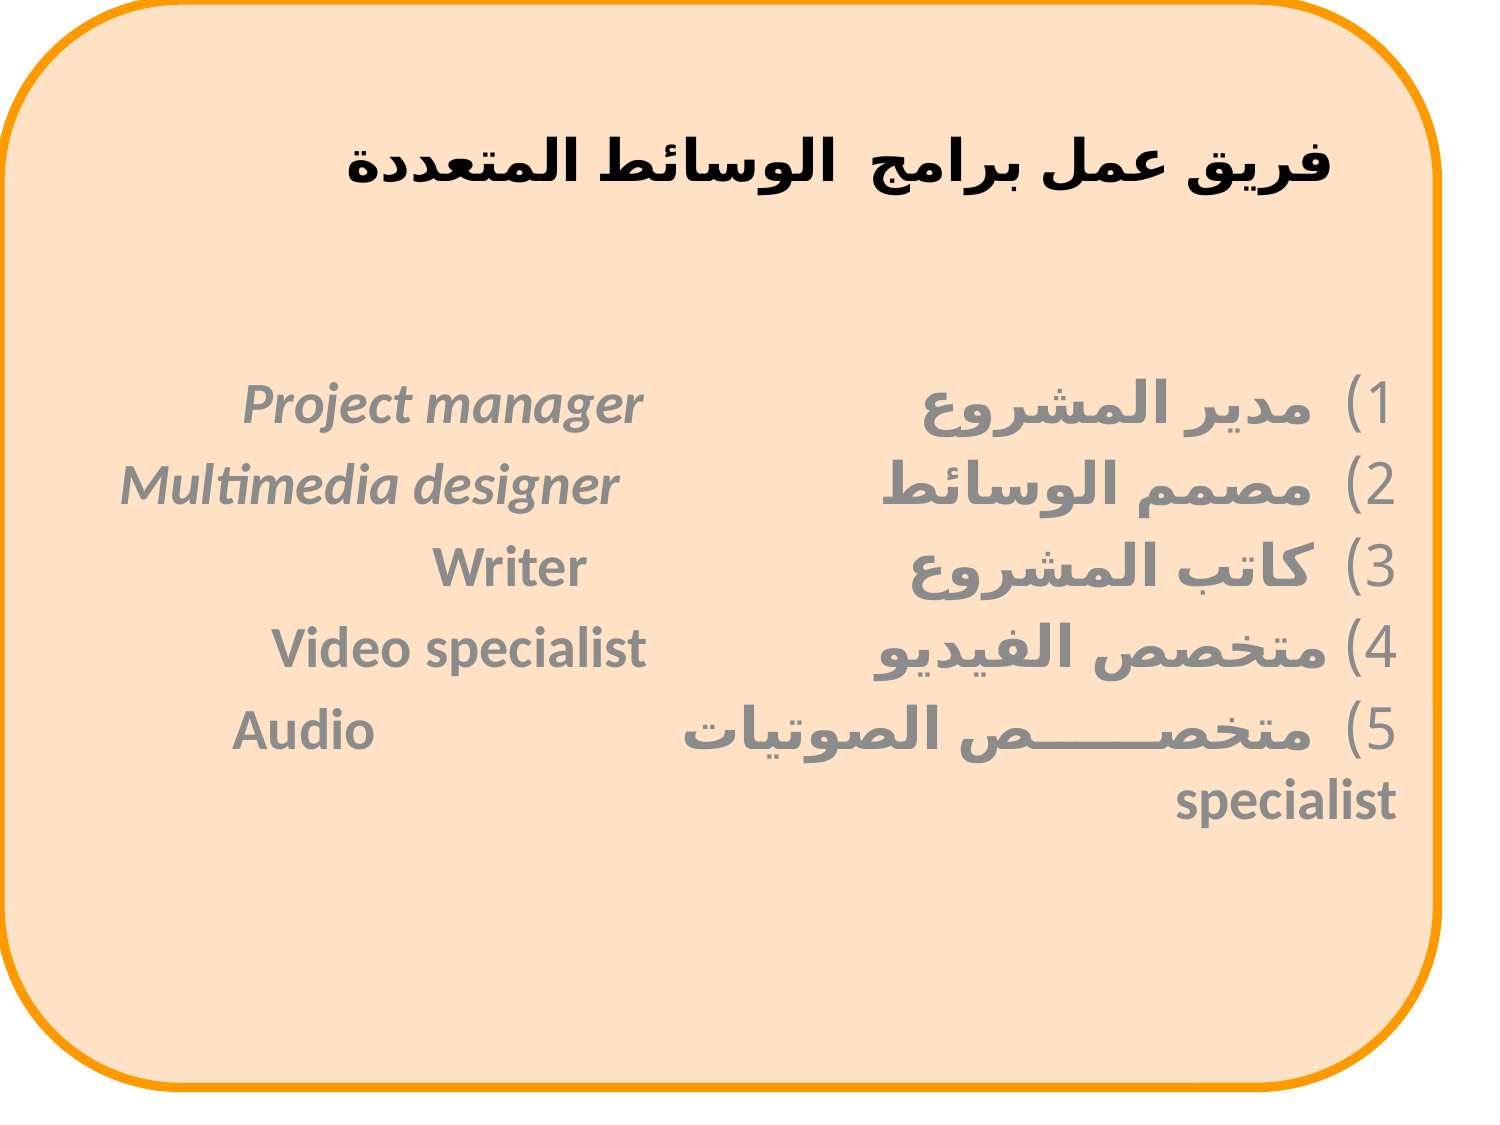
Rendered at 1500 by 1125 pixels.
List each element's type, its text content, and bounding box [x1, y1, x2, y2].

subtitle 1) مدير المشروع Project manager 2) مصمم الوسائط Multimedia designer 3) كاتب المشروع Writer 4) متخصص الفيديو Video specialist 5) متخصص الصوتيات Audio specialist [99, 249, 1413, 1063]
title فريق عمل برامج الوسائط المتعددة [75, 75, 1350, 241]
text_box [0, 0, 1438, 1088]
